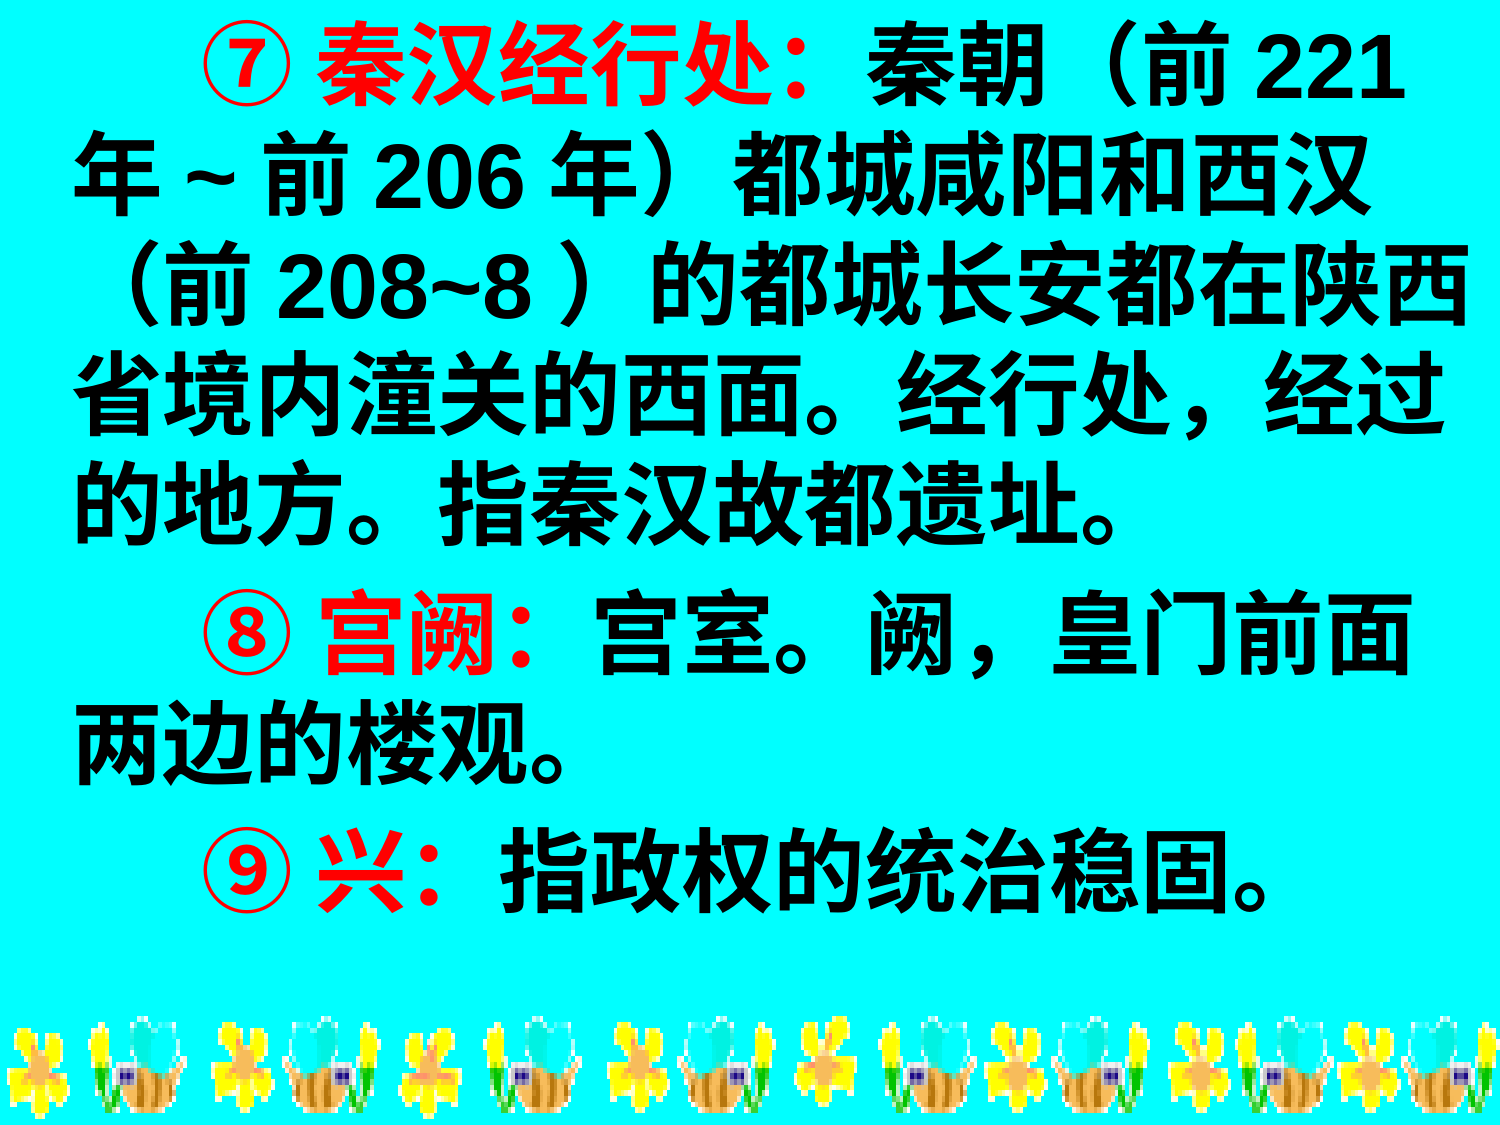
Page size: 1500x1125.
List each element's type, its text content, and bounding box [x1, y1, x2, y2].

picture [0, 1011, 1500, 1125]
list ⑦秦汉经行处：秦朝（前221年~前206年）都城咸阳和西汉（前208~8）的都城长安都在陕西省境内潼关的西面。经行处，经过的地方。指秦汉故都遗址。 ⑧宫阙：宫室。阙，皇门前面两边的楼观。 ⑨兴：指政权的统治稳固。 [0, 0, 1500, 1011]
